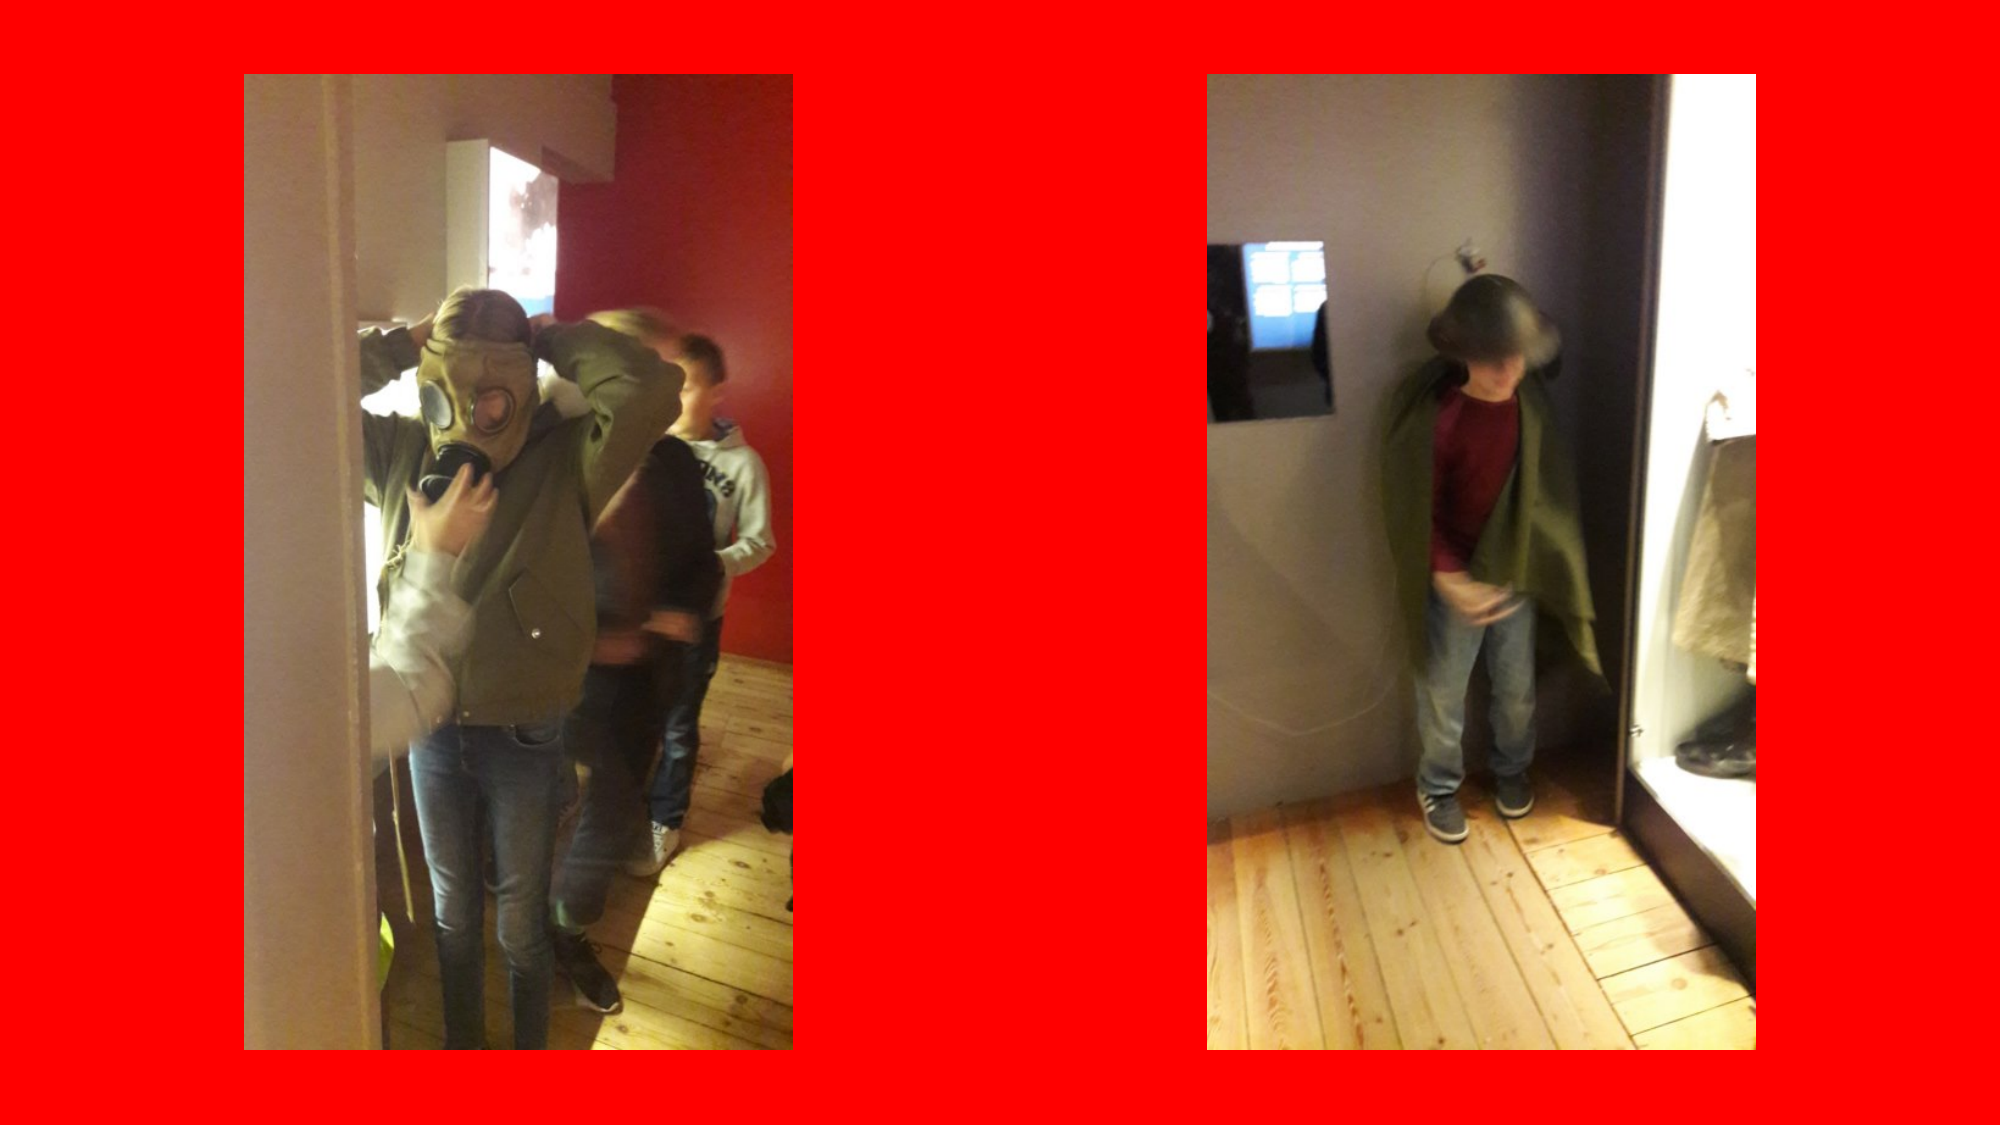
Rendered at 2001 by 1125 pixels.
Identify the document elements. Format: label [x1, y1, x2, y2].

picture [244, 74, 793, 1050]
picture [1206, 74, 1756, 1050]
